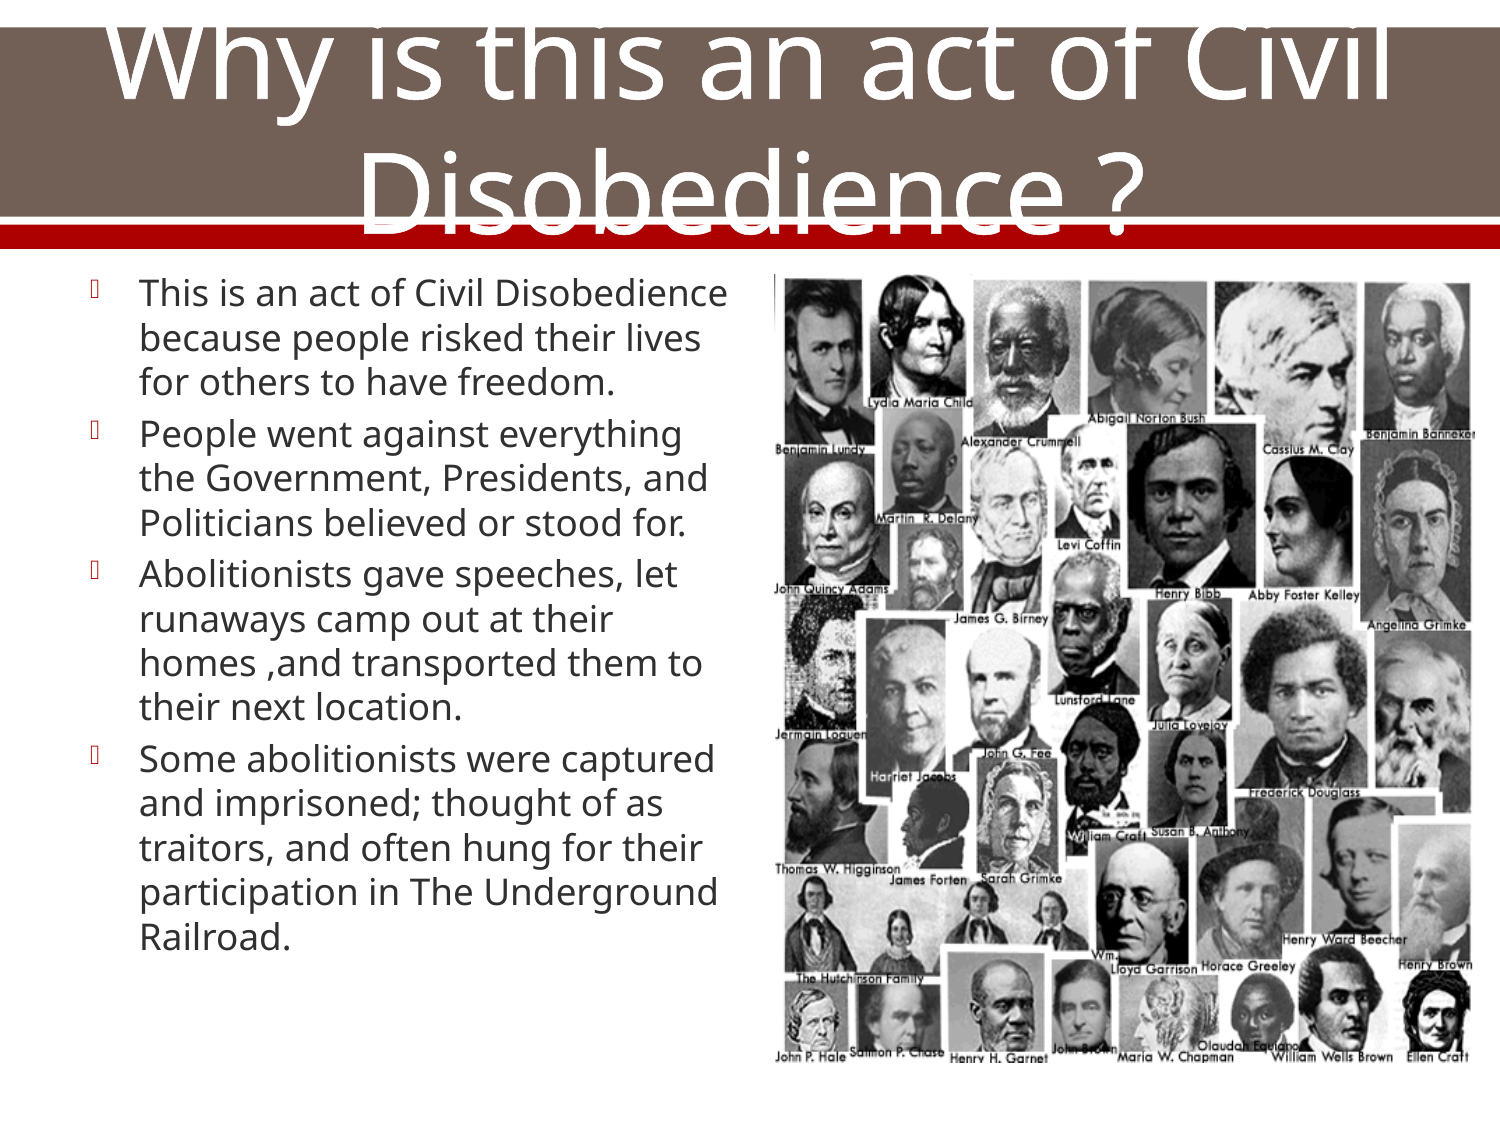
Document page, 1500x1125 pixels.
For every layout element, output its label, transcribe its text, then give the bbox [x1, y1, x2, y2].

title Why is this an act of Civil Disobedience ? [75, 29, 1425, 213]
list This is an act of Civil Disobedience because people risked their lives for others to have freedom. People went against everything the Government, Presidents, and Politicians believed or stood for. Abolitionists gave speeches, let runaways camp out at their homes ,and transported them to their next location. Some abolitionists were captured and imprisoned; thought of as traitors, and often hung for their participation in The Underground Railroad. [75, 262, 750, 1005]
picture [774, 274, 1476, 1063]
